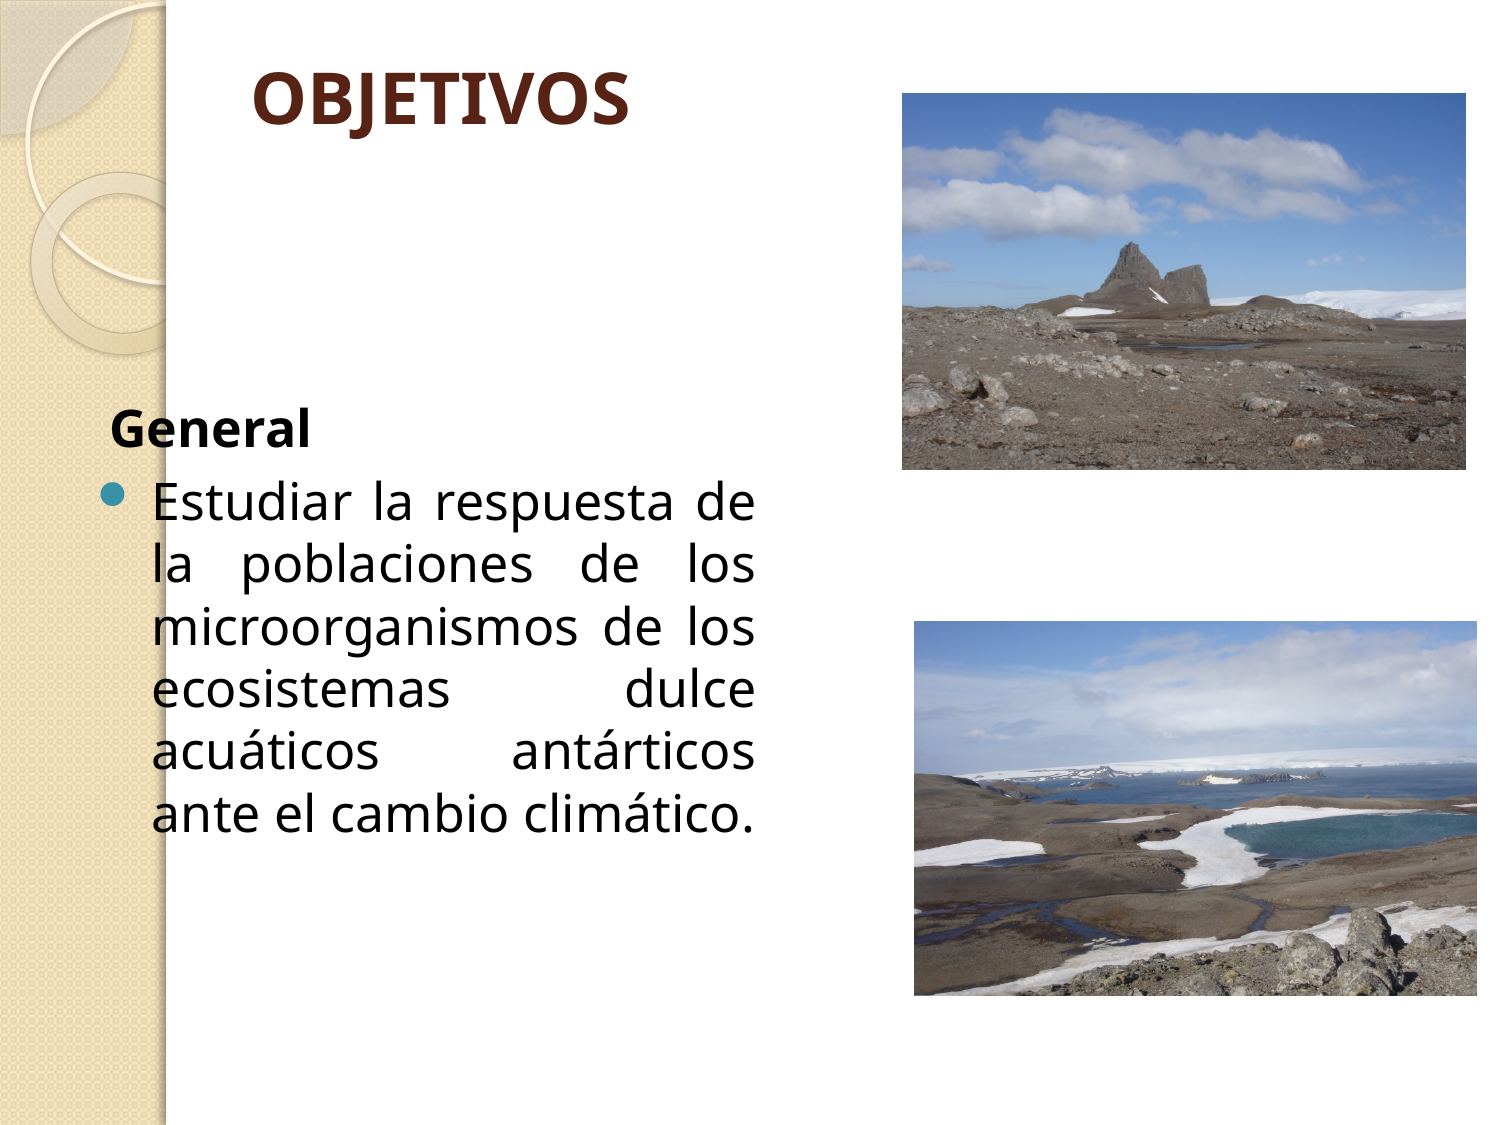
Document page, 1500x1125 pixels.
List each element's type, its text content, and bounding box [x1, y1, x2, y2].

list General Estudiar la respuesta de la poblaciones de los microorganismos de los ecosistemas dulce acuáticos antárticos ante el cambio climático. [82, 316, 773, 876]
picture [902, 93, 1466, 470]
title OBJETIVOS [235, 45, 1466, 233]
picture [913, 620, 1477, 997]
